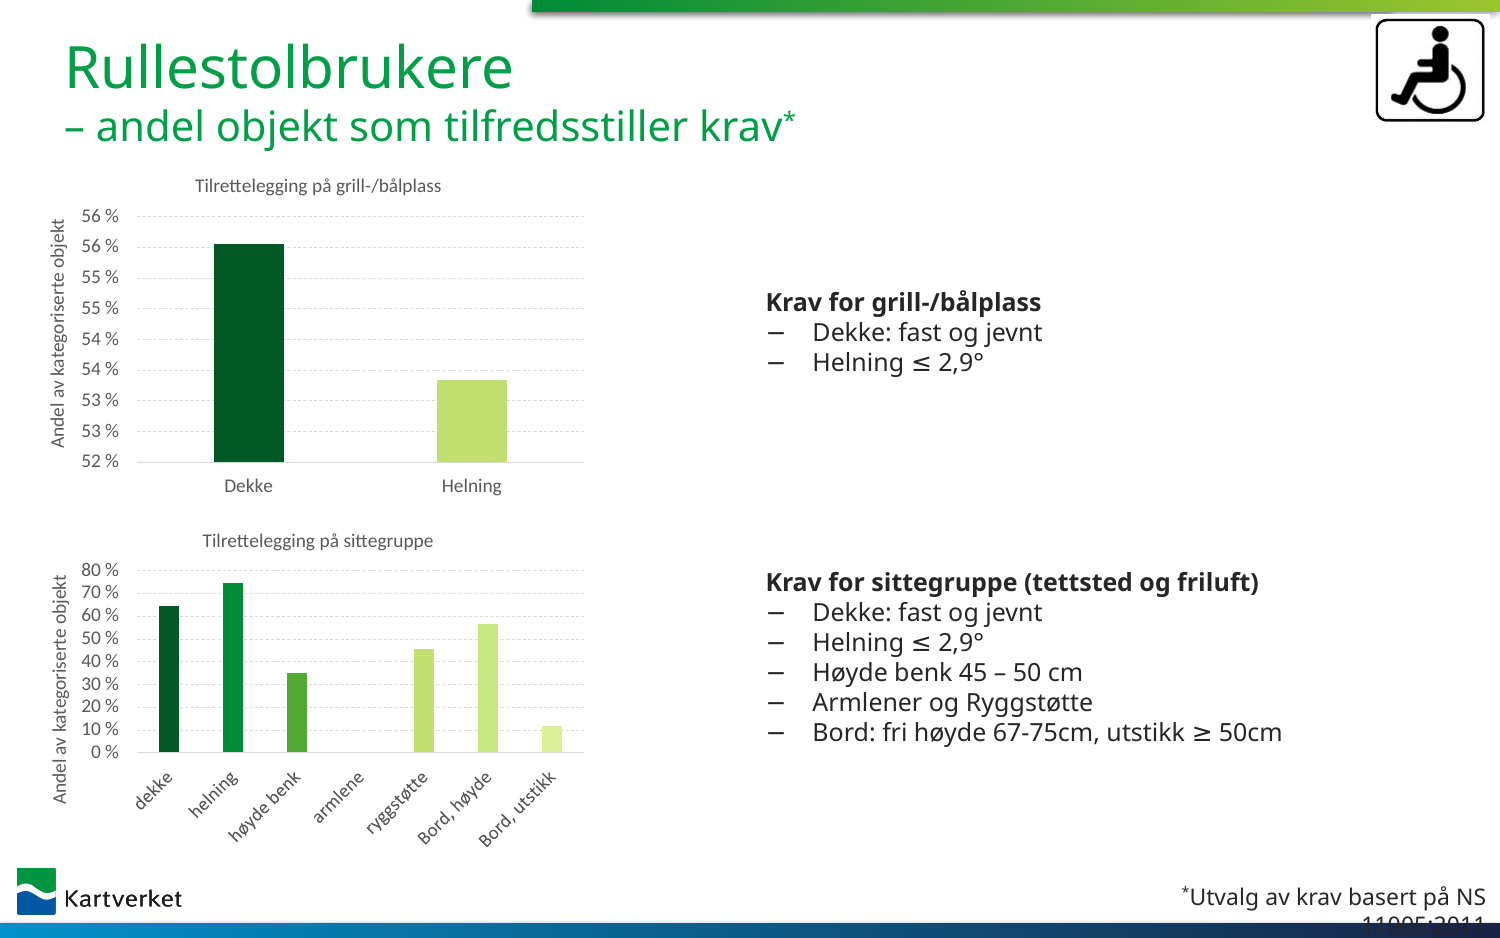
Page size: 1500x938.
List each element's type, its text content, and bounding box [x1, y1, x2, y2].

text_box *Utvalg av krav basert på NS 11005:2011 [1068, 873, 1500, 938]
picture [1371, 13, 1491, 127]
picture [41, 166, 595, 505]
text_box Rullestolbrukere – andel objekt som tilfredsstiller krav* [49, 14, 1431, 158]
text_box Krav for grill-/bålplass Dekke: fast og jevnt Helning ≤ 2,9° [750, 279, 1452, 384]
picture [41, 520, 595, 859]
text_box Krav for sittegruppe (tettsted og friluft) Dekke: fast og jevnt Helning ≤ 2,9° Høyde benk 45 – 50 cm Armlener og Ryggstøtte Bord: fri høyde 67-75cm, utstikk ≥ 50cm [750, 559, 1500, 754]
